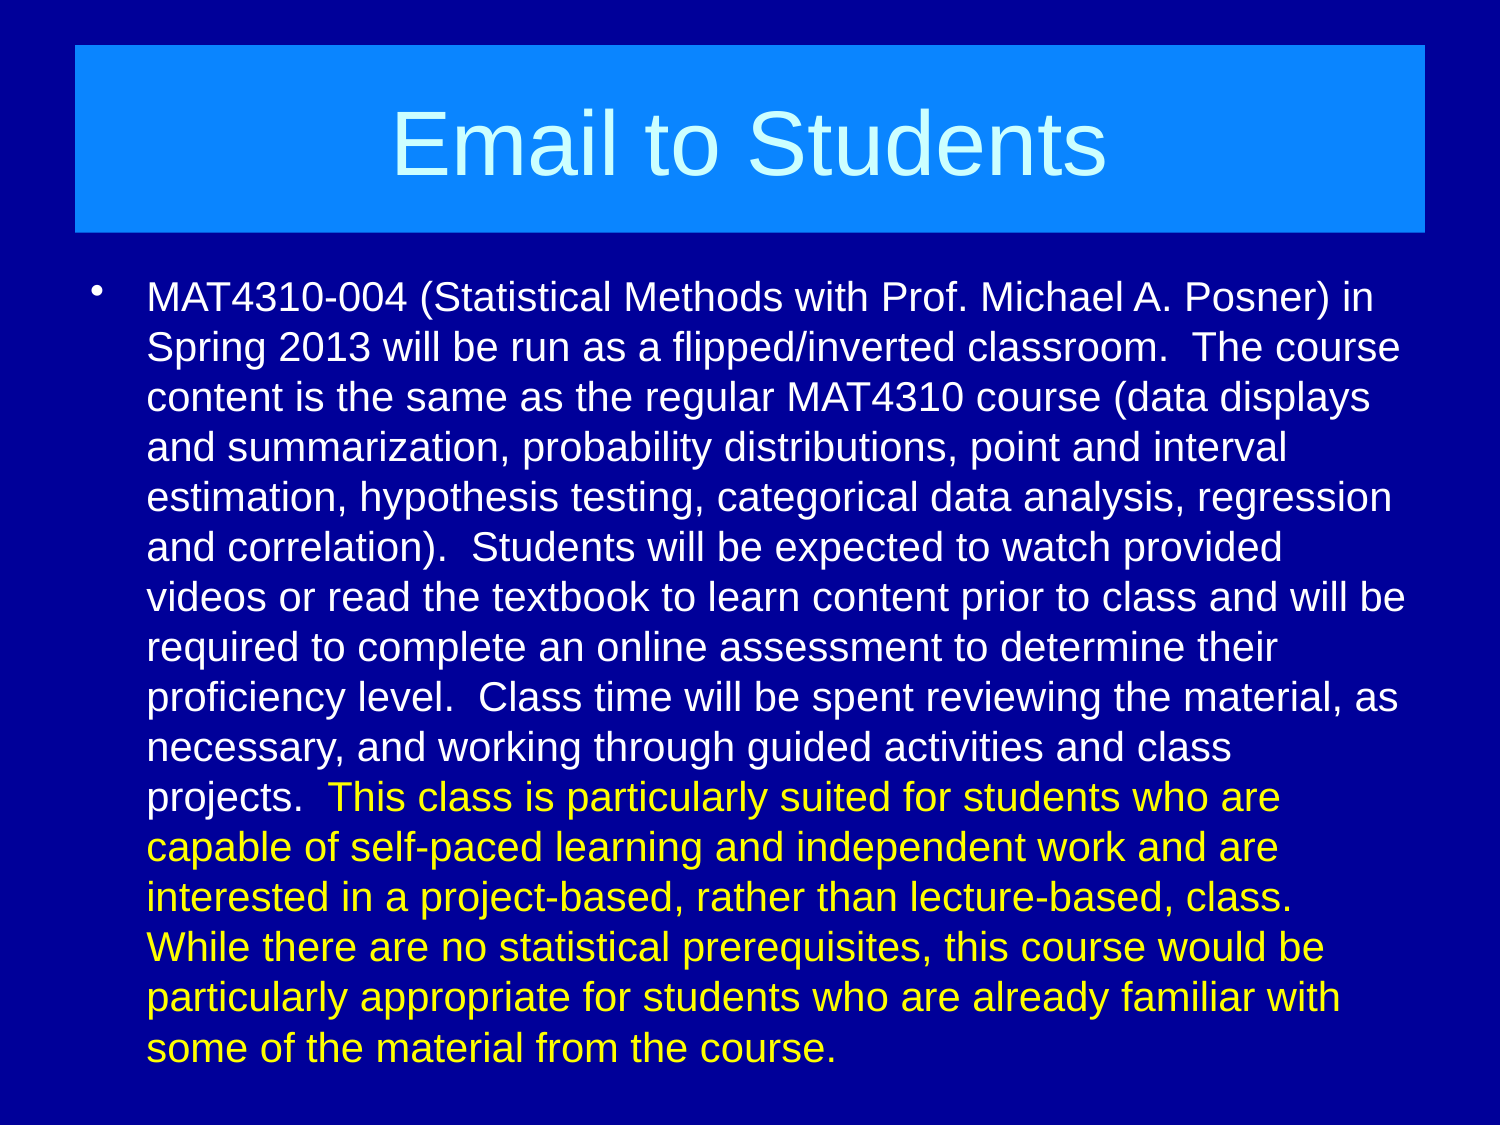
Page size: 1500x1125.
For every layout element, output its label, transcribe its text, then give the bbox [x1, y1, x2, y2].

list MAT4310-004 (Statistical Methods with Prof. Michael A. Posner) in Spring 2013 will be run as a flipped/inverted classroom. The course content is the same as the regular MAT4310 course (data displays and summarization, probability distributions, point and interval estimation, hypothesis testing, categorical data analysis, regression and correlation). Students will be expected to watch provided videos or read the textbook to learn content prior to class and will be required to complete an online assessment to determine their proficiency level. Class time will be spent reviewing the material, as necessary, and working through guided activities and class projects. This class is particularly suited for students who are capable of self-paced learning and independent work and are interested in a project-based, rather than lecture-based, class. While there are no statistical prerequisites, this course would be particularly appropriate for students who are already familiar with some of the material from the course. [74, 262, 1426, 1006]
title Email to Students [74, 44, 1426, 233]
